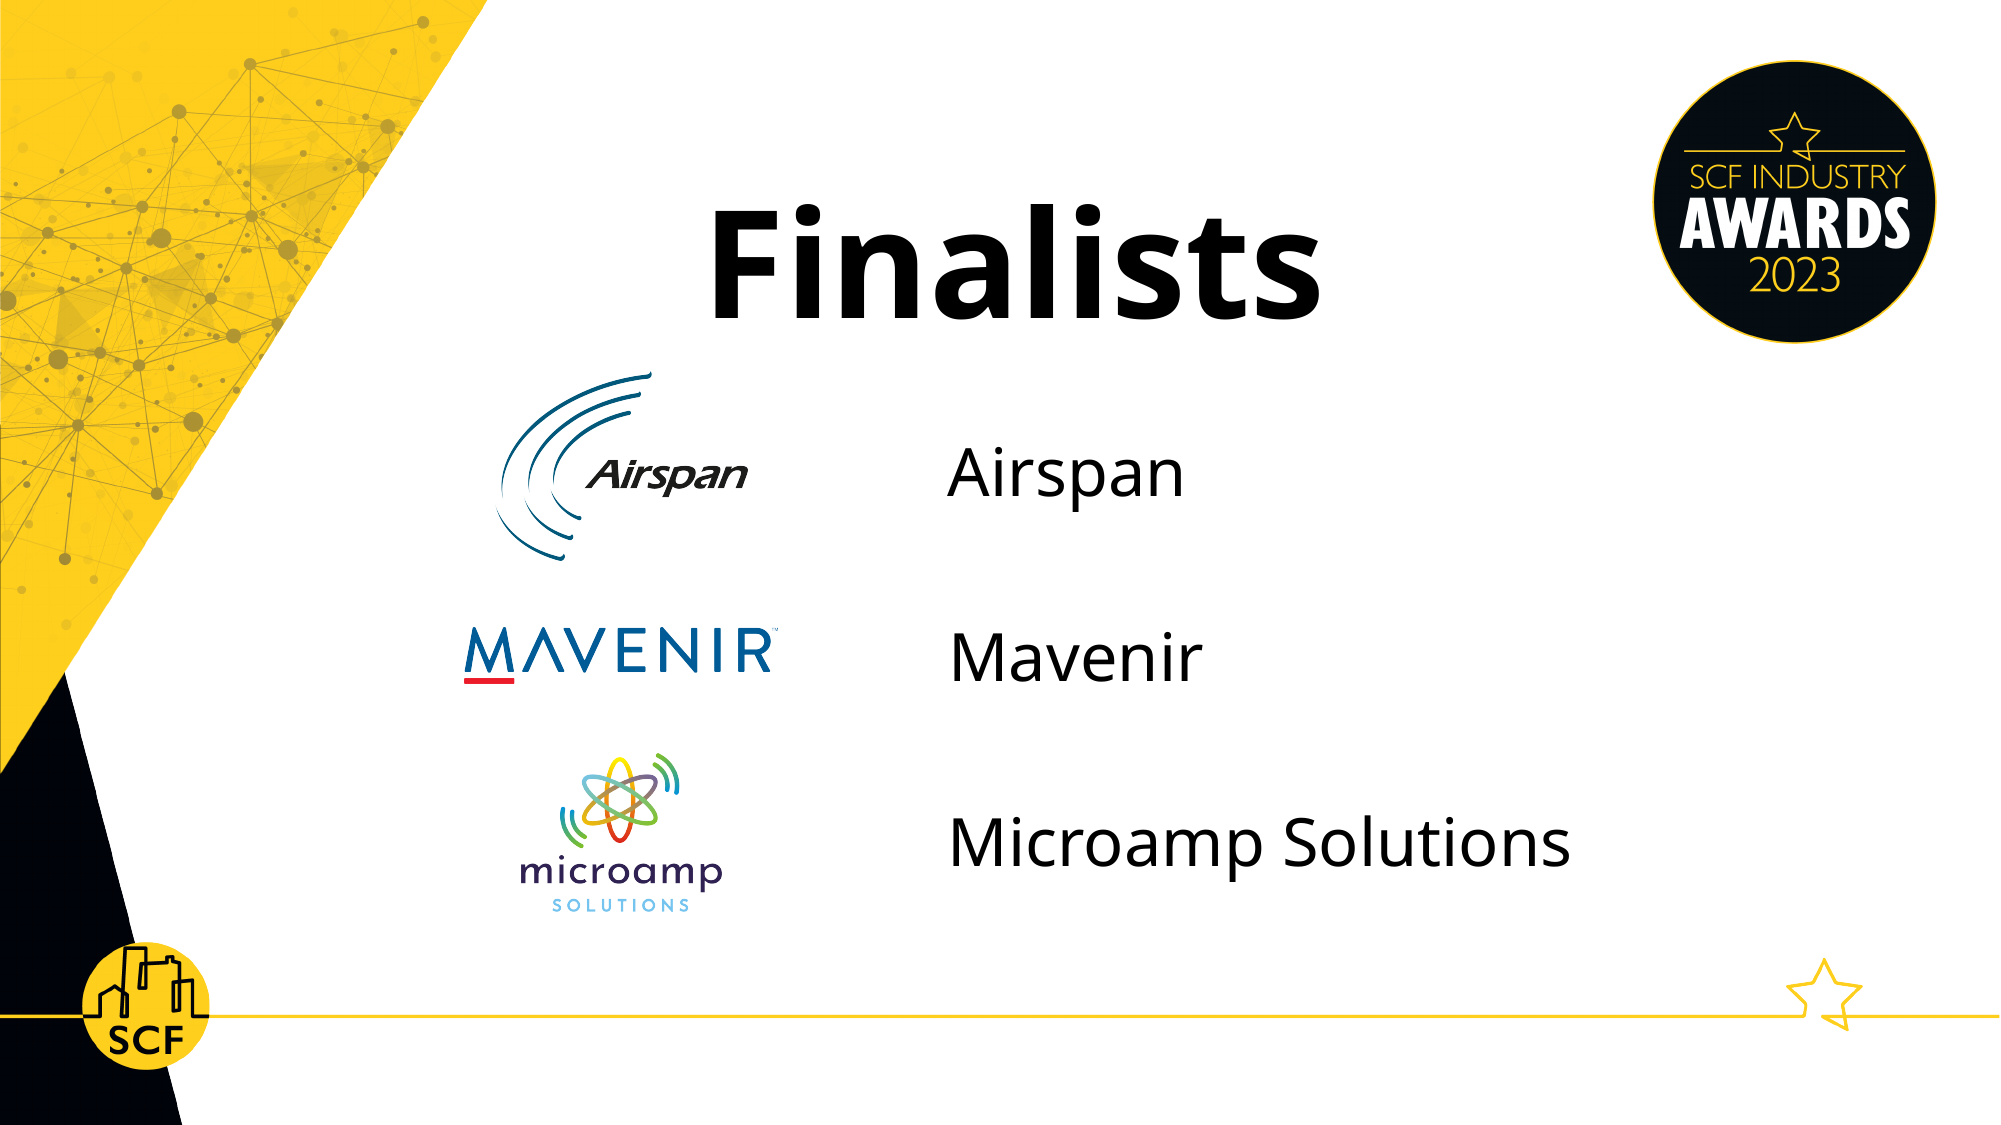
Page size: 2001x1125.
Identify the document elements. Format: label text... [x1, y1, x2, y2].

text_box Finalists [632, 160, 1396, 338]
text_box Mavenir [933, 607, 1548, 691]
picture [0, 0, 2000, 1125]
text_box Airspan [933, 422, 1723, 506]
text_box Microamp Solutions [933, 792, 1772, 875]
